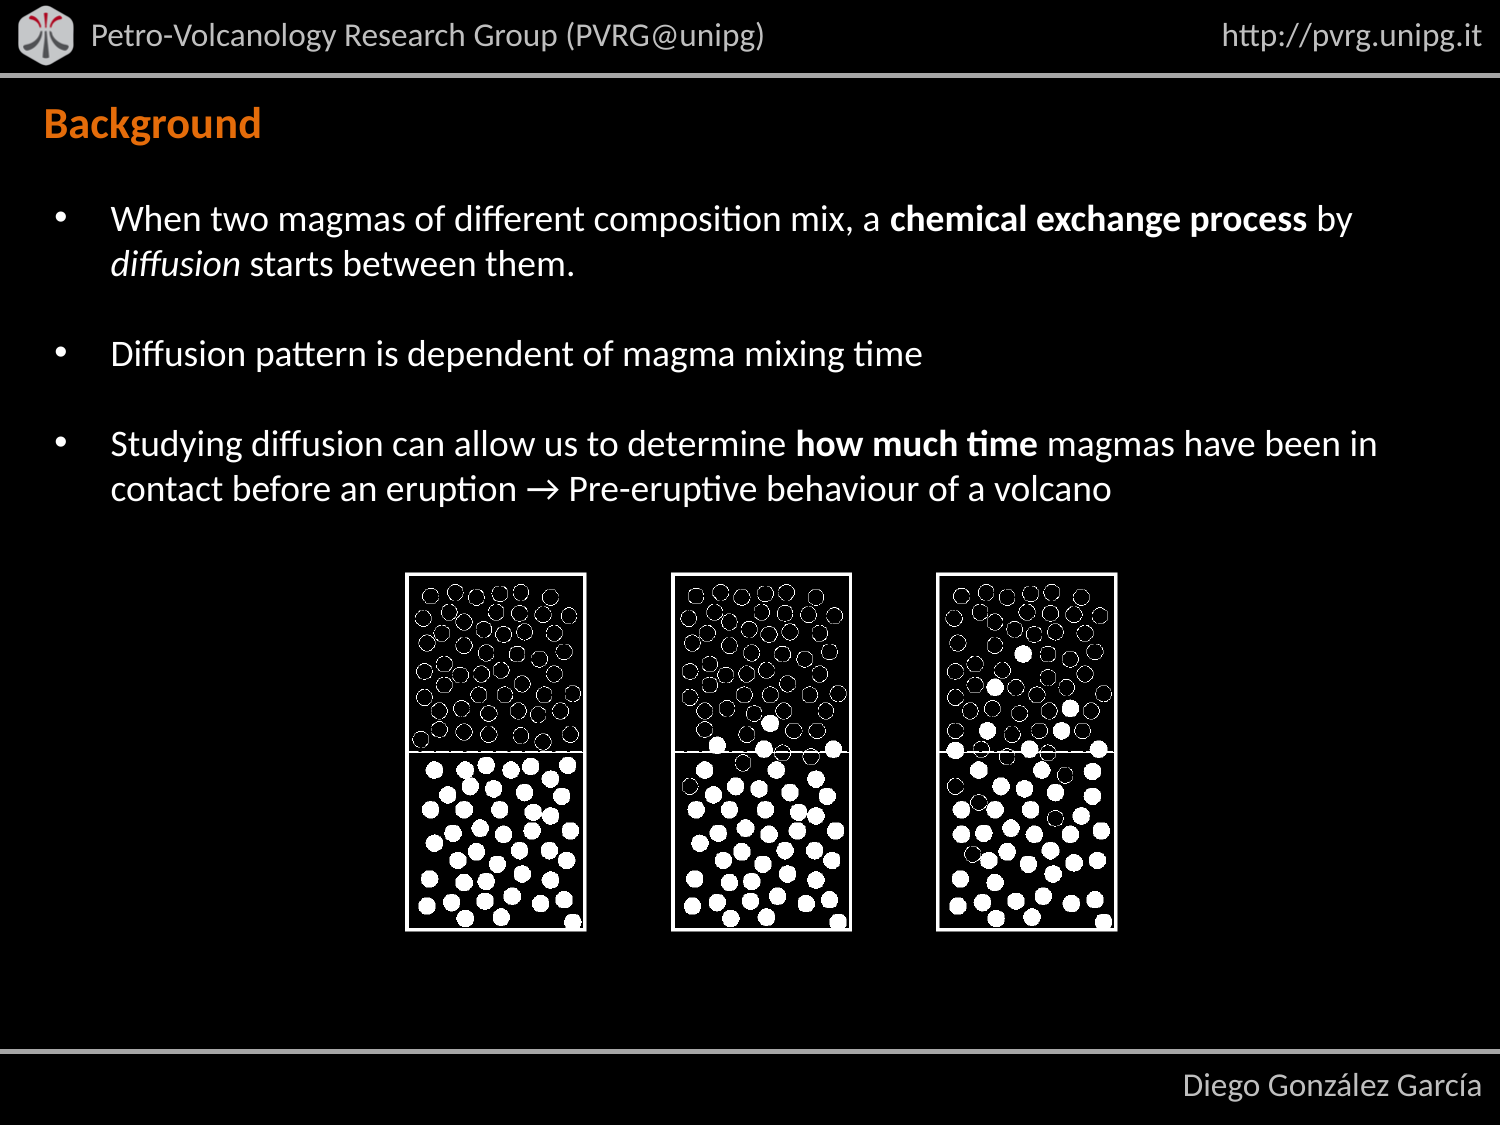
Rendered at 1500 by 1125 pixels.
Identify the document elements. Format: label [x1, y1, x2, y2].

text_box [0, 0, 1500, 1125]
picture [383, 559, 1131, 950]
